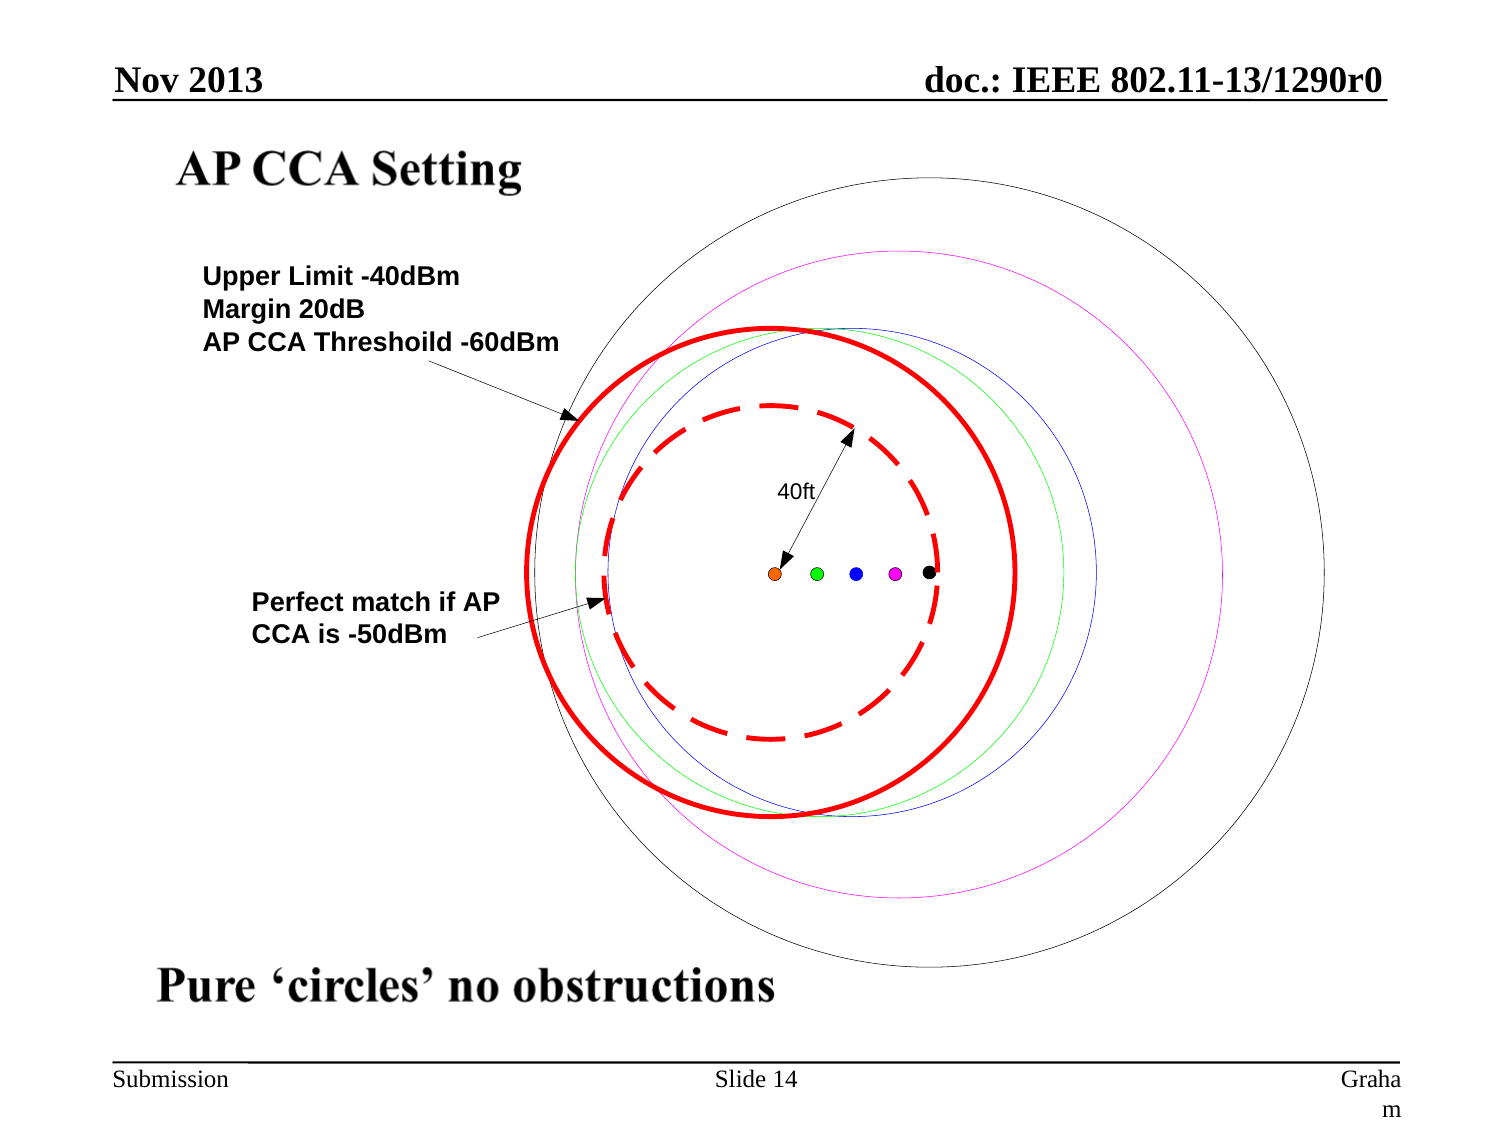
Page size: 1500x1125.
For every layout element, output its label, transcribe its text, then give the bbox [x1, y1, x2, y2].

footer Graham Smith, DSP Group [1324, 1061, 1402, 1093]
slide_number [114, 54, 286, 101]
slide_number Slide 14 [712, 1061, 800, 1093]
picture [124, 121, 1328, 1044]
